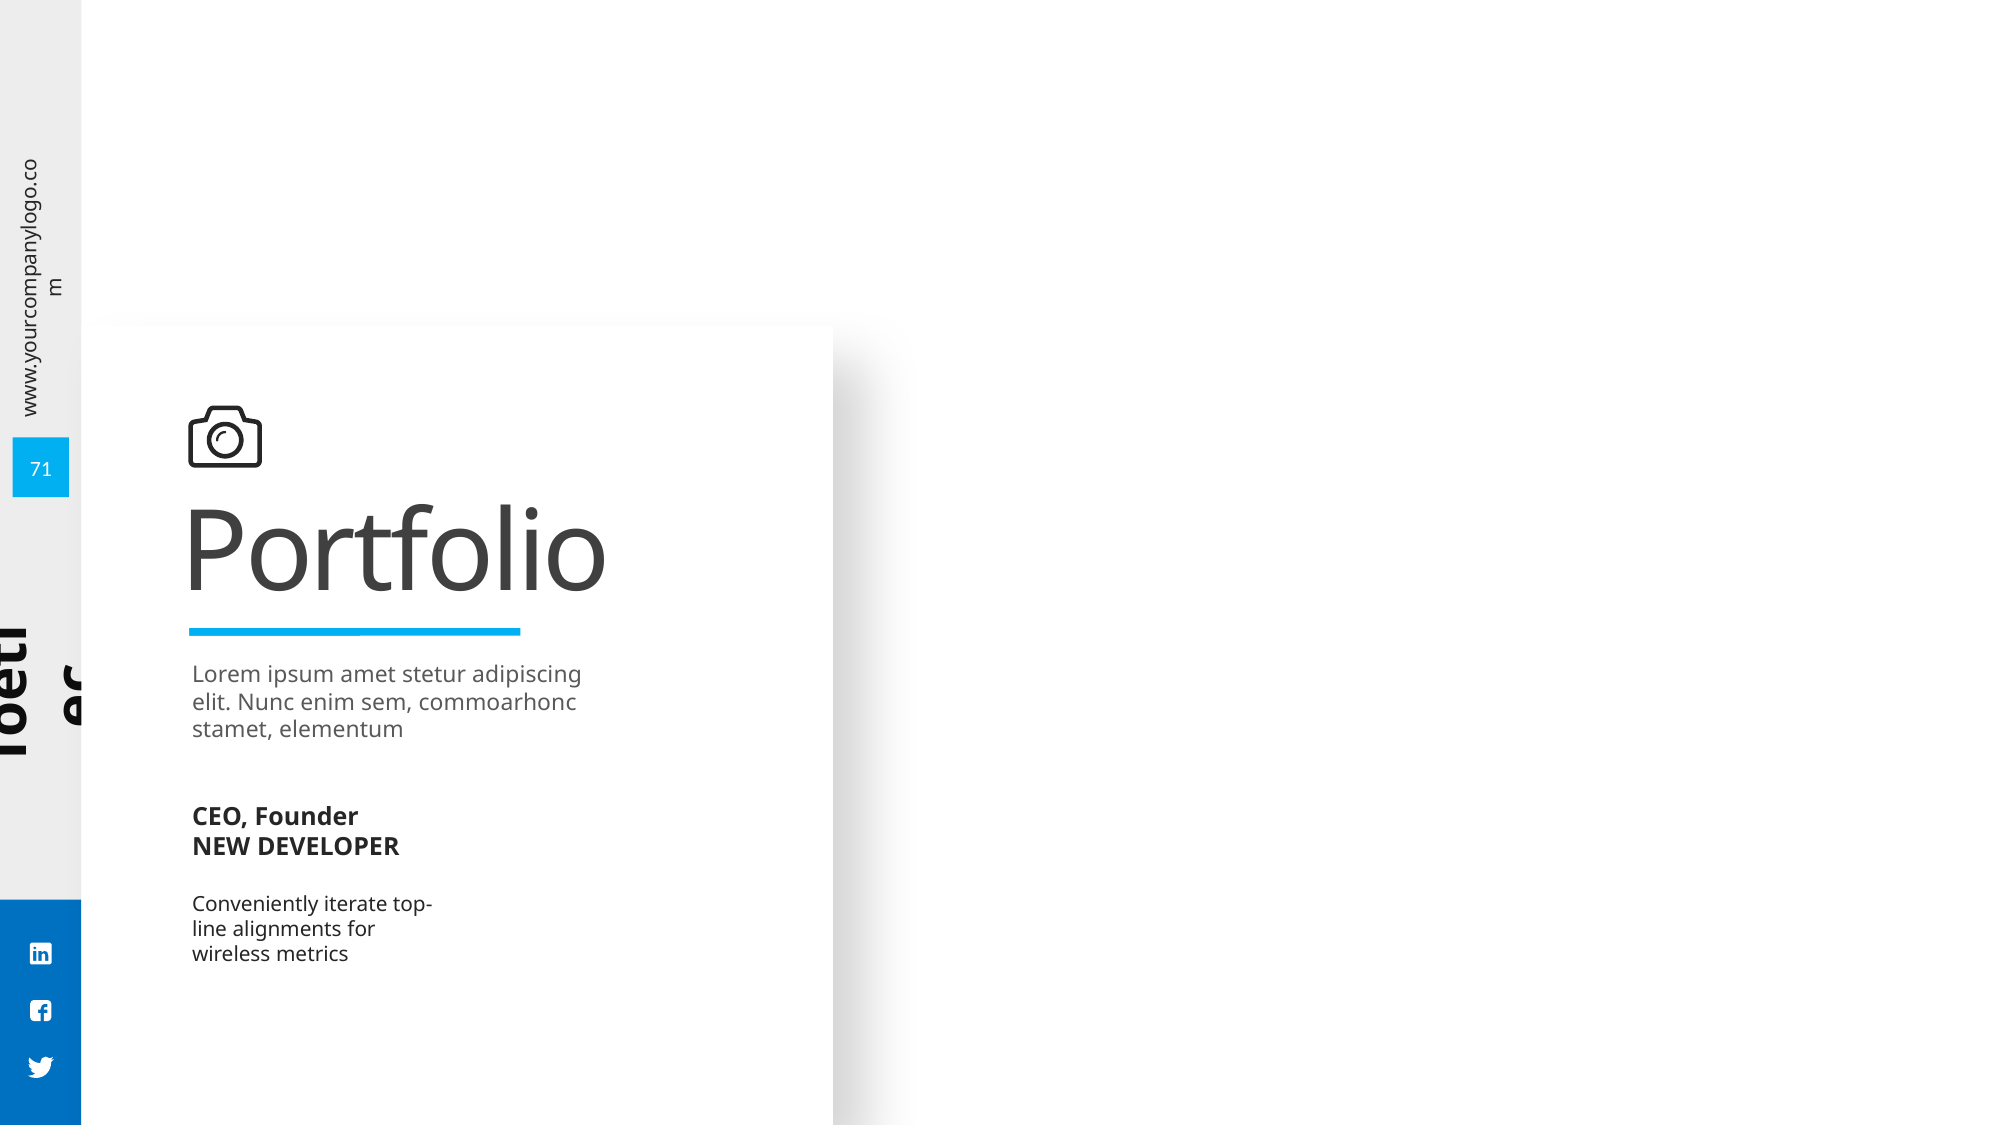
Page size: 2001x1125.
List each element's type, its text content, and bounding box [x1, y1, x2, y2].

picture [81, 0, 2000, 1125]
slide_number 71 [12, 437, 69, 498]
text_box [188, 405, 262, 468]
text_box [189, 628, 521, 636]
